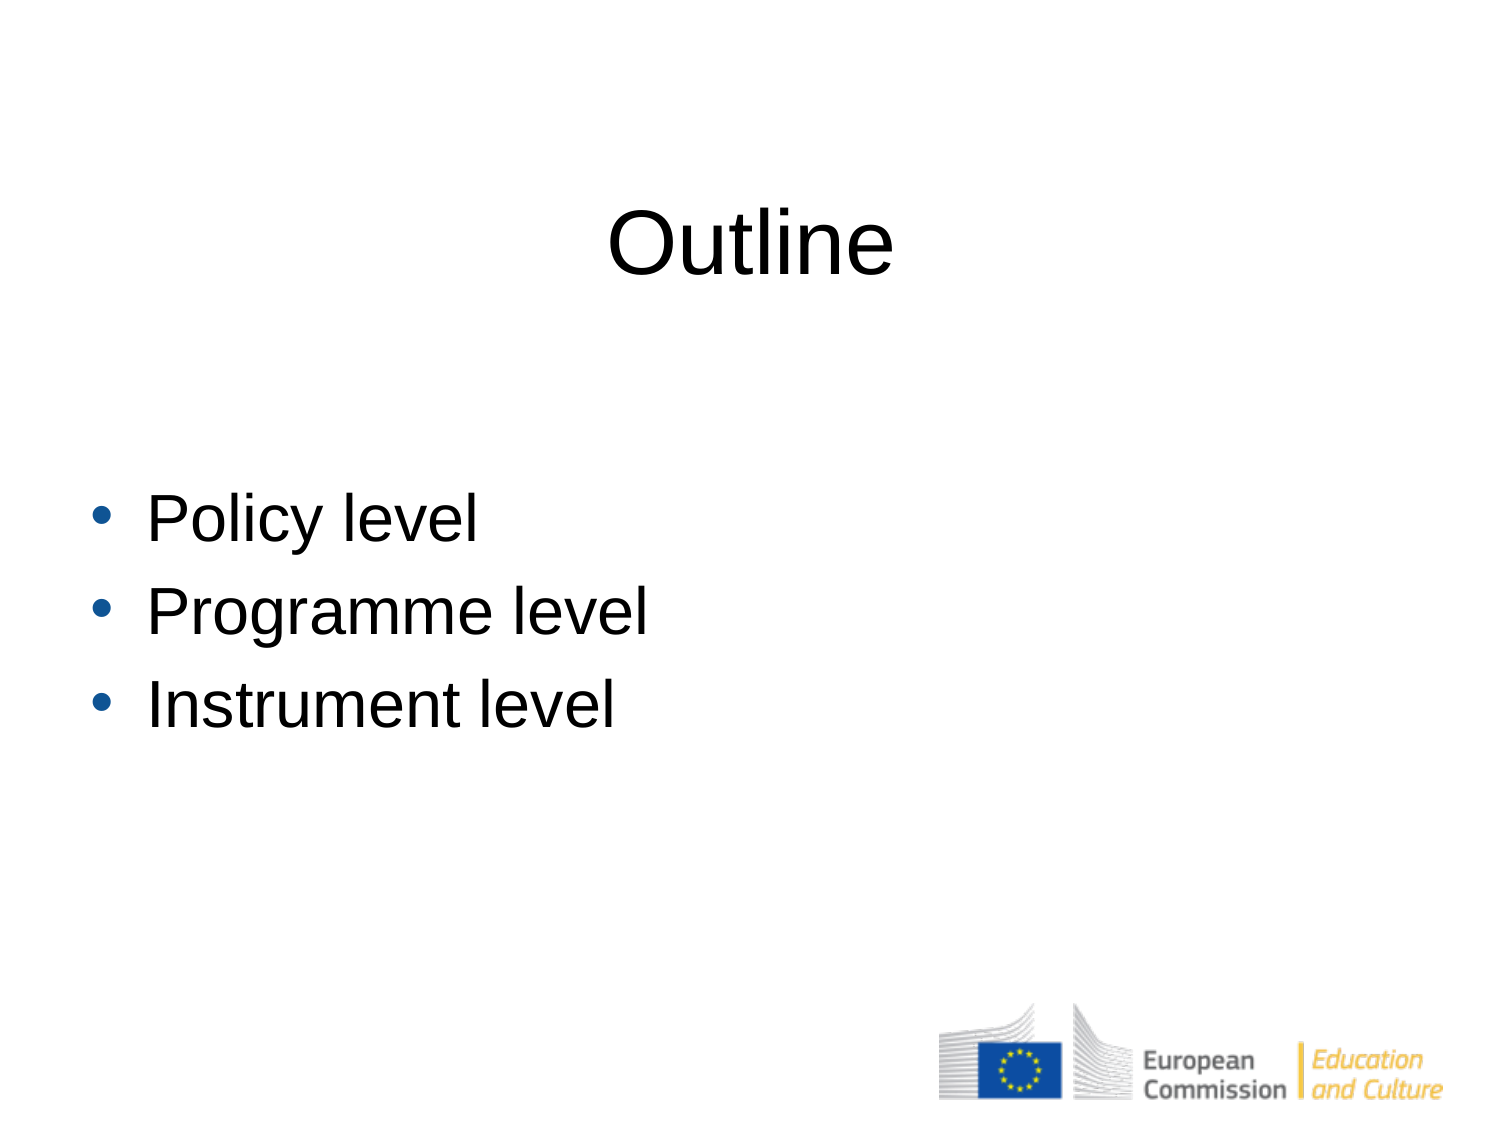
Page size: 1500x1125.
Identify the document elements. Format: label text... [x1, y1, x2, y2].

title Outline [76, 160, 1428, 315]
list Policy level Programme level Instrument level [74, 373, 1426, 970]
picture [939, 1003, 1443, 1106]
